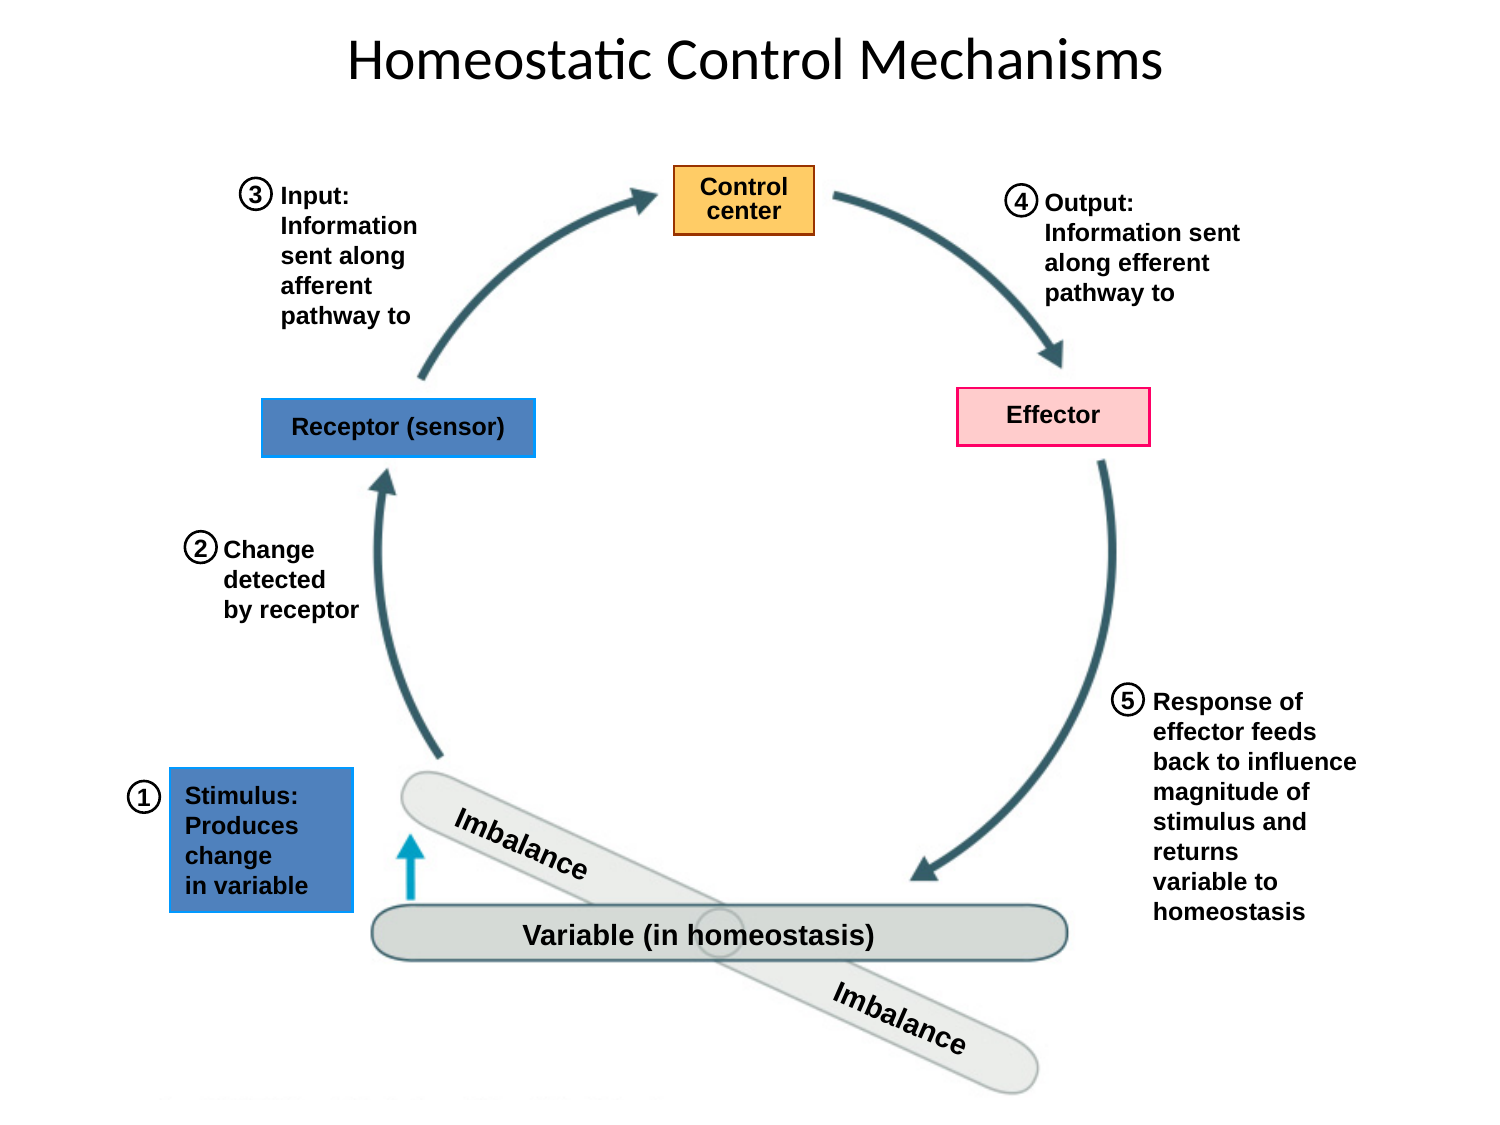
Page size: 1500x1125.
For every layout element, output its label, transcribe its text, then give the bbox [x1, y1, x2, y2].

title Homeostatic Control Mechanisms [37, 12, 1475, 100]
text_box 1 [128, 781, 140, 813]
picture [145, 140, 1366, 1101]
